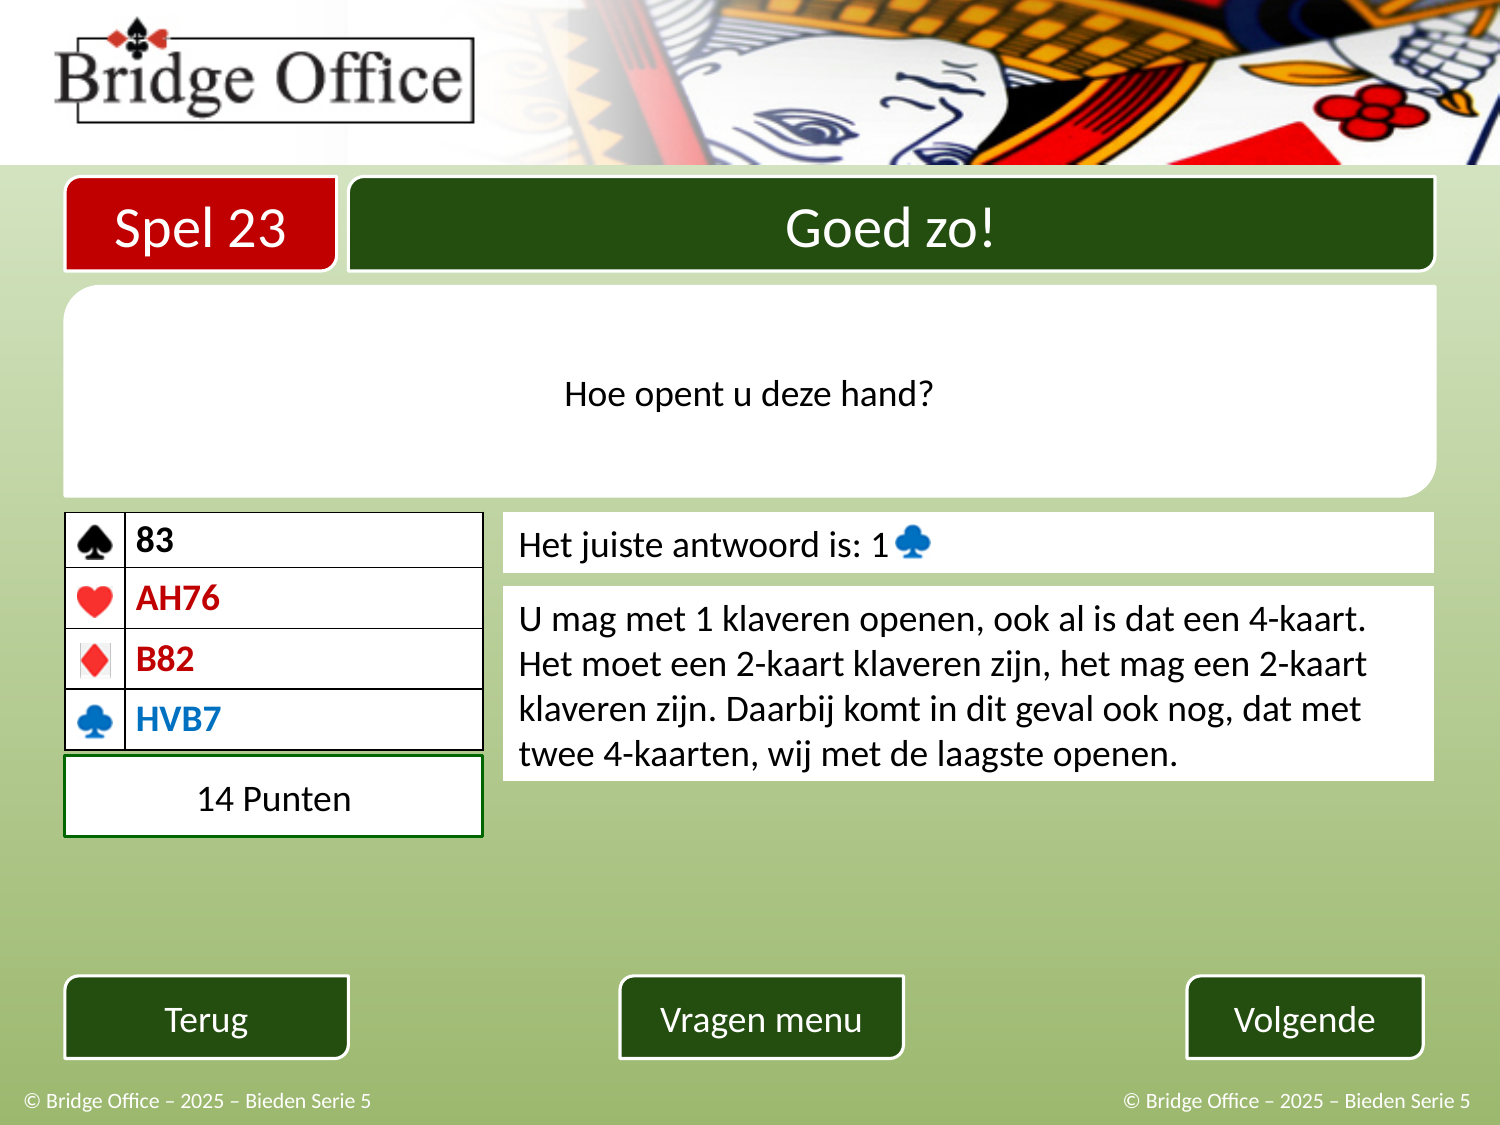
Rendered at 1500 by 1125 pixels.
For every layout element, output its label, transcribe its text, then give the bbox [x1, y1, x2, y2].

text_box © Bridge Office – 2025 – Bieden Serie 5 [1107, 1079, 1500, 1121]
picture [77, 524, 113, 561]
text_box U mag met 1 klaveren openen, ook al is dat een 4-kaart. Het moet een 2-kaart klaveren zijn, het mag een 2-kaart klaveren zijn. Daarbij komt in dit geval ook nog, dat met twee 4-kaarten, wij met de laagste openen. [503, 586, 1434, 781]
text_box Hoe opent u deze hand? [63, 284, 1437, 498]
text_box Spel 23 [63, 178, 339, 273]
picture [0, 0, 1500, 166]
text_box © Bridge Office – 2025 – Bieden Serie 5 [8, 1079, 393, 1121]
table_cell [66, 690, 124, 749]
table_cell AH76 [126, 568, 482, 628]
table_header 83 [126, 513, 482, 567]
picture [77, 643, 113, 679]
text_box Terug [63, 974, 350, 1061]
table_header [66, 513, 124, 567]
picture [77, 703, 113, 740]
picture [895, 524, 932, 561]
table_cell [66, 629, 124, 688]
table_cell B82 [126, 629, 482, 688]
table_cell [66, 568, 124, 628]
text_box Het juiste antwoord is: 1 [503, 512, 1434, 573]
text_box Volgende [1185, 974, 1425, 1061]
text_box 14 Punten [63, 754, 484, 838]
text_box Vragen menu [618, 974, 906, 1061]
text_box Goed zo! [346, 178, 1437, 273]
table_cell HVB7 [126, 690, 482, 749]
picture [77, 585, 113, 618]
